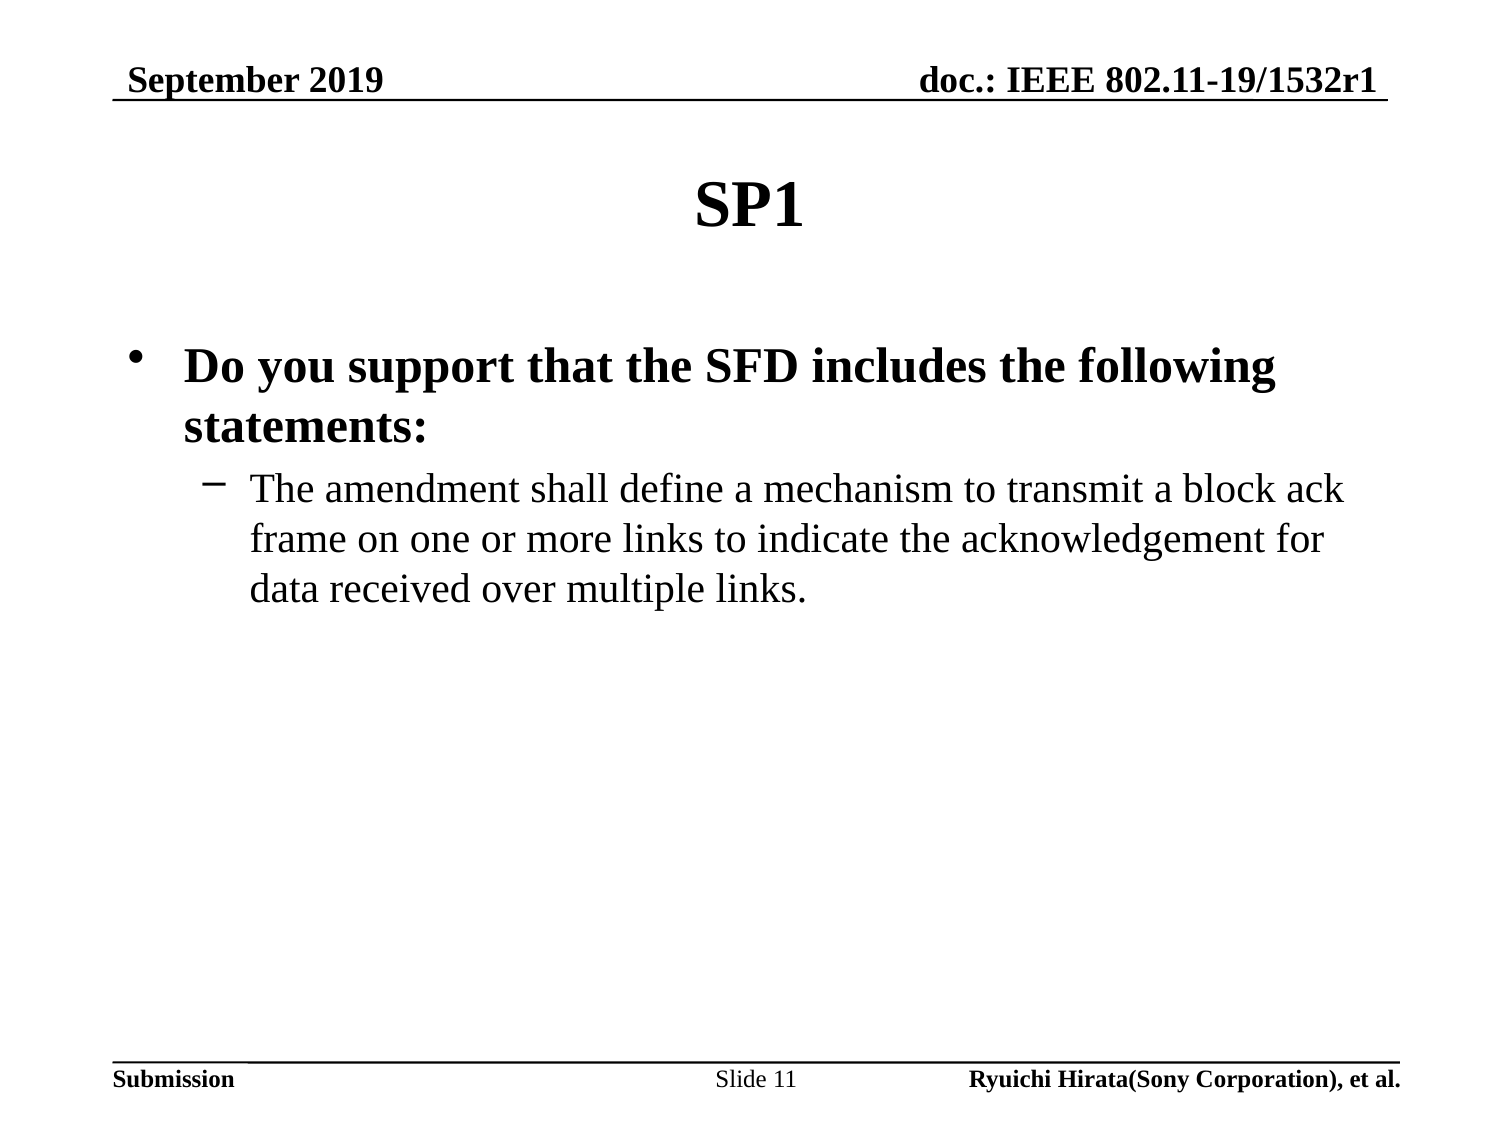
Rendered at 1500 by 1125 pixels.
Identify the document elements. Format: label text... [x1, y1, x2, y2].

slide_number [112, 54, 413, 100]
list Do you support that the SFD includes the following statements: The amendment shall define a mechanism to transmit a block ack frame on one or more links to indicate the acknowledgement for data received over multiple links. [112, 324, 1388, 1000]
footer Ryuichi Hirata(Sony Corporation), et al. [962, 1061, 1402, 1093]
slide_number Slide 11 [712, 1061, 801, 1093]
title SP1 [112, 112, 1388, 288]
